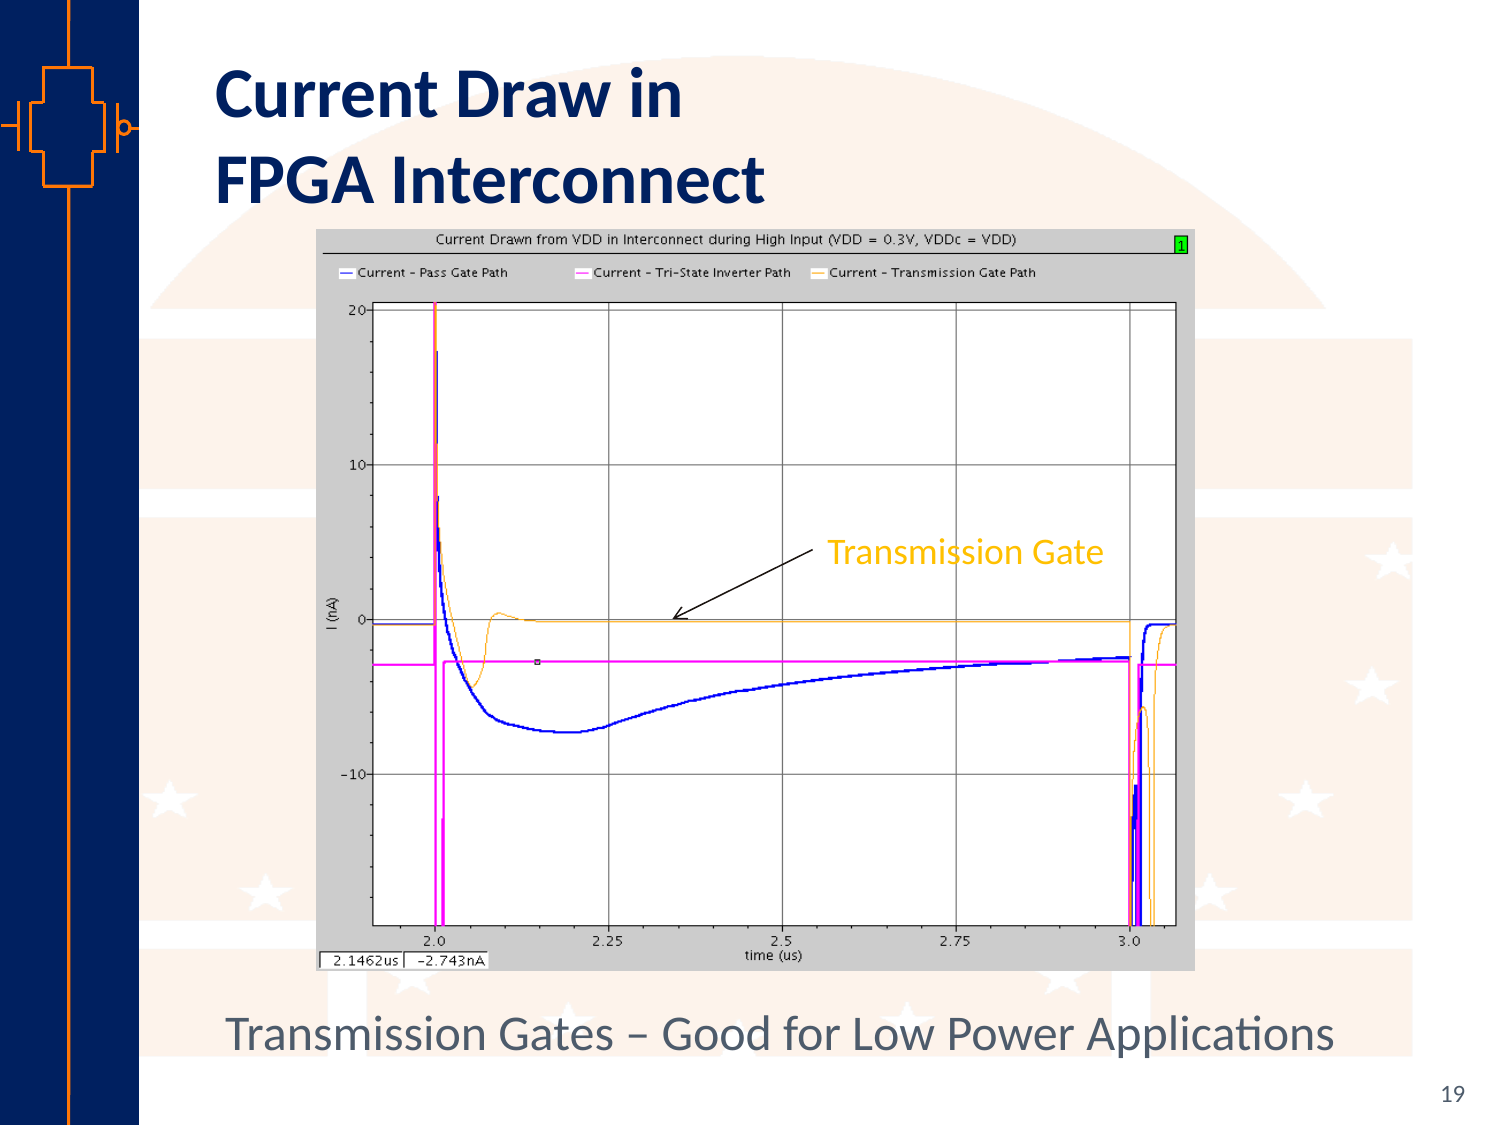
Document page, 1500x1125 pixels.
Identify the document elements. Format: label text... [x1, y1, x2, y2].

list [315, 229, 1196, 971]
text_box Transmission Gates – Good for Low Power Applications [210, 993, 1350, 1068]
slide_number 19 [1425, 1062, 1488, 1123]
title Current Draw in FPGA Interconnect [200, 37, 1388, 225]
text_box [672, 549, 812, 620]
